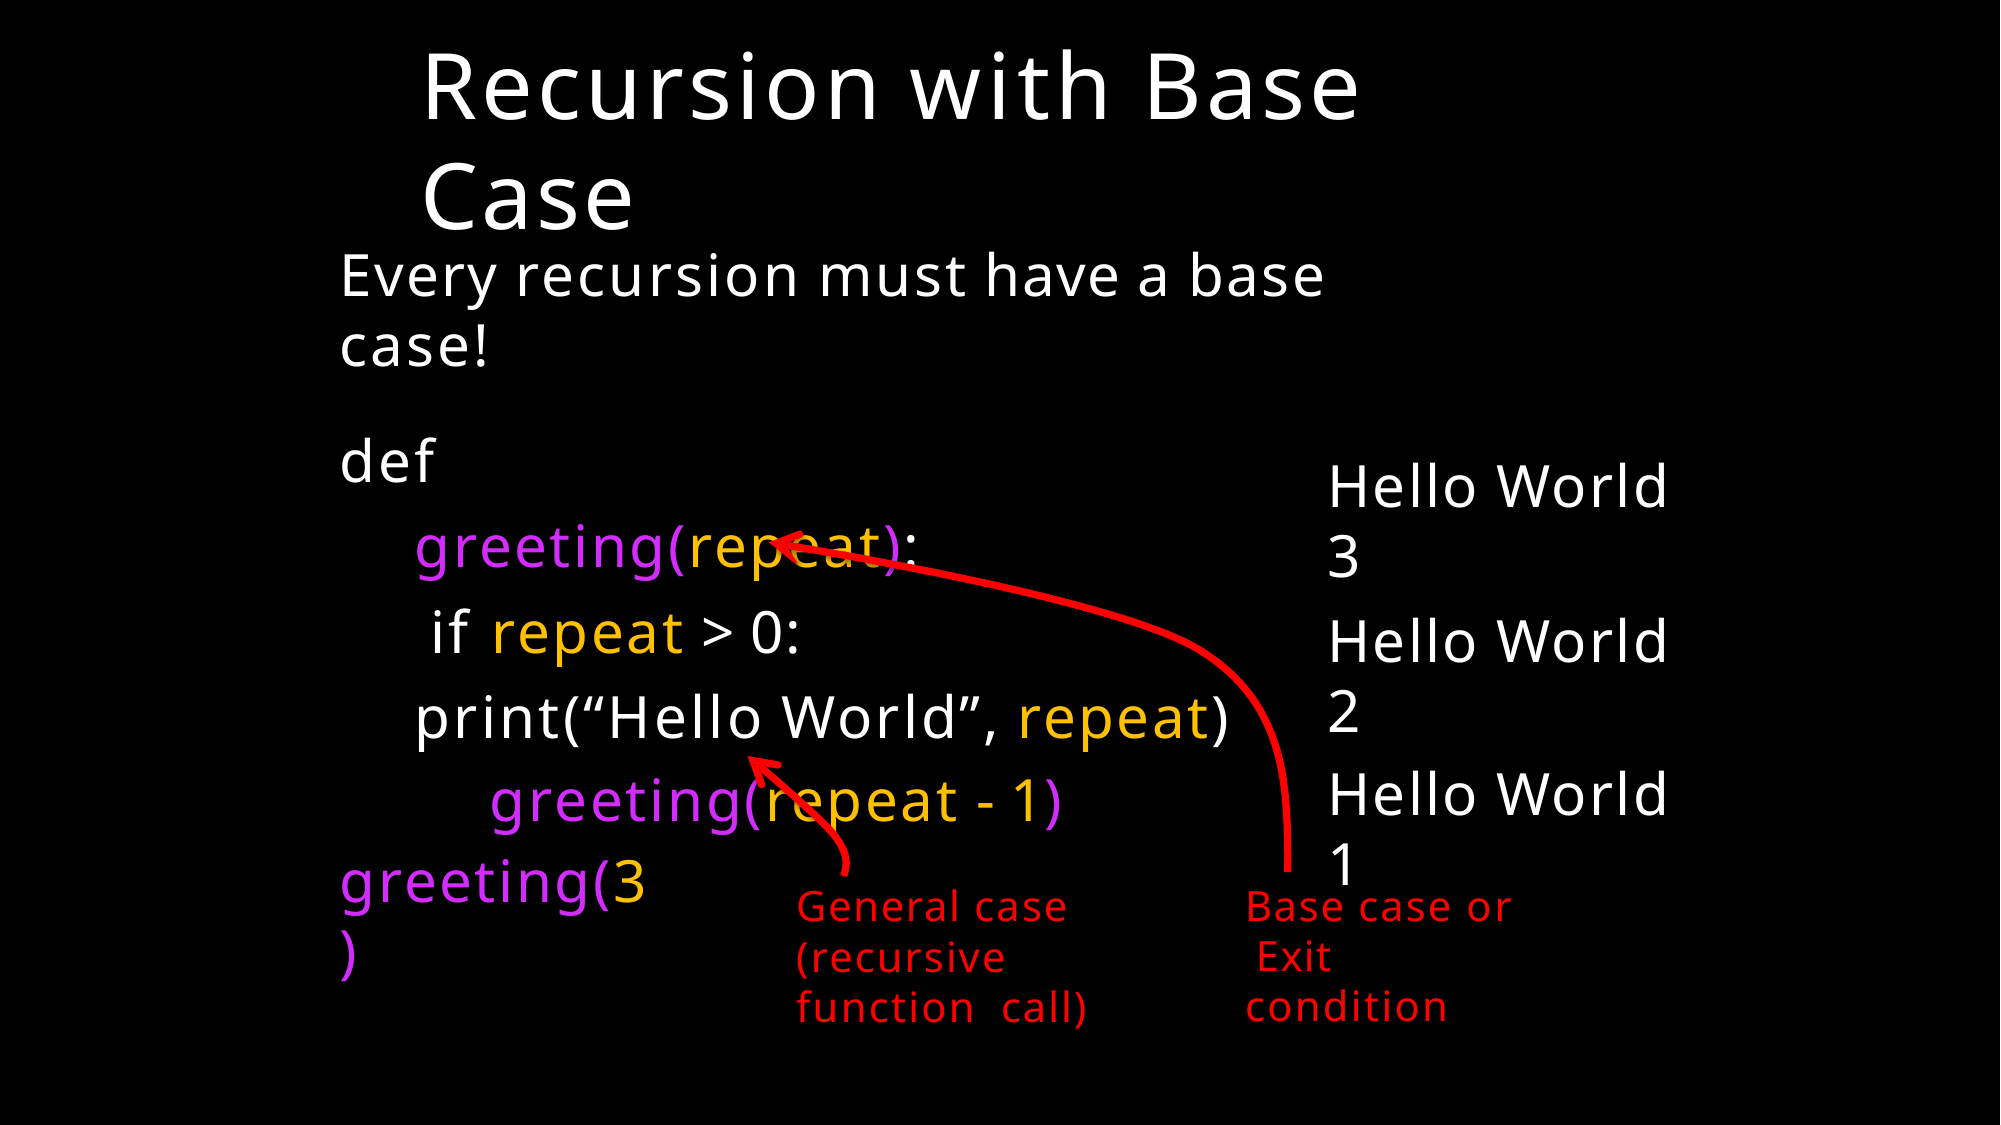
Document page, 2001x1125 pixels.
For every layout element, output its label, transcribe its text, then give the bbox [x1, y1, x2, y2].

text_box General case (recursive function call) [794, 883, 1179, 1031]
title Recursion with Base Case [418, 25, 1582, 248]
text_box greeting(3) [337, 842, 656, 985]
text_box Every recursion must have a base case! [337, 236, 1460, 379]
text_box Base case or Exit condition [1242, 877, 1523, 1030]
text_box Hello World 3 Hello World 2 Hello World 1 [1325, 431, 1705, 898]
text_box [729, 506, 1299, 883]
text_box def greeting(repeat): if repeat > 0: print(“Hello World”, repeat) greeting(repeat - 1) [337, 406, 1263, 834]
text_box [708, 719, 858, 888]
